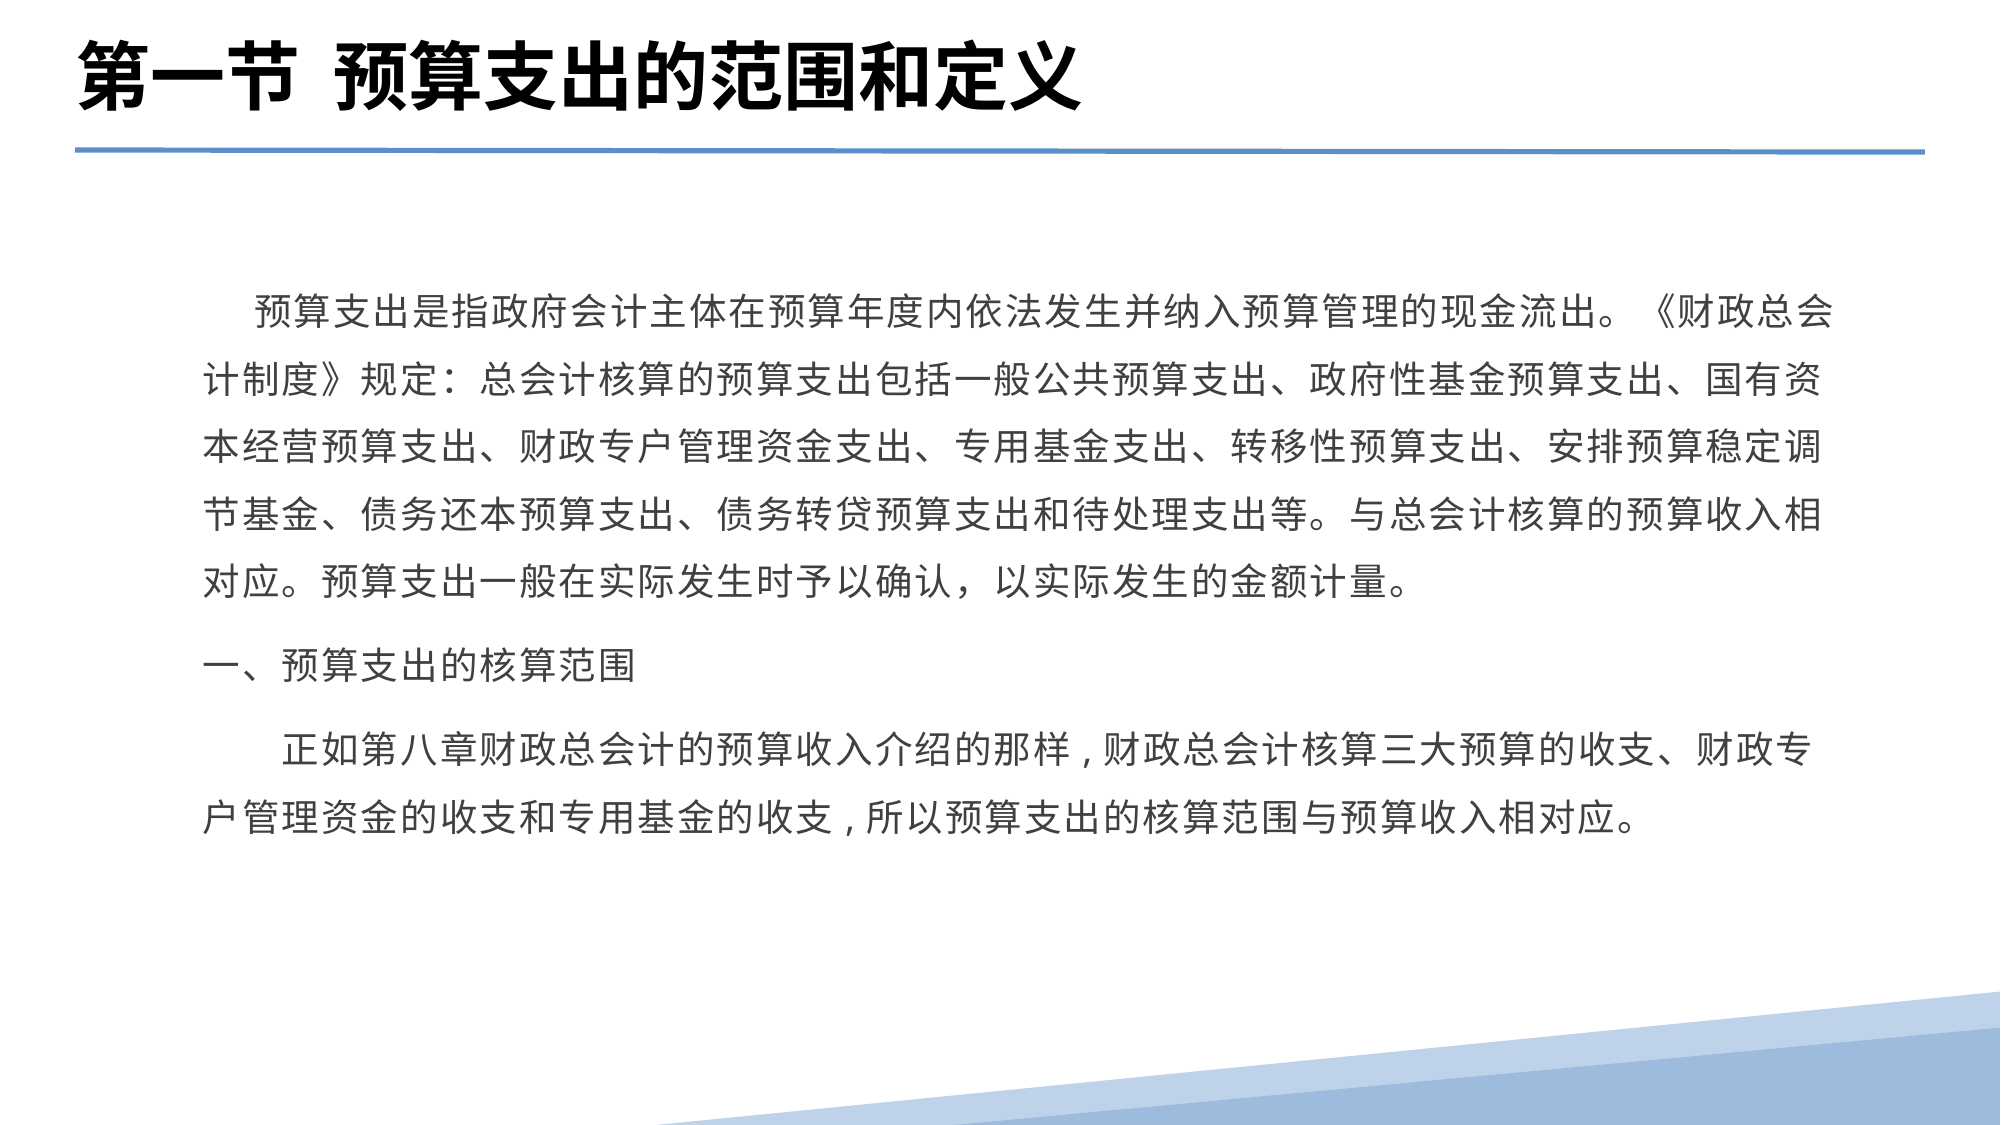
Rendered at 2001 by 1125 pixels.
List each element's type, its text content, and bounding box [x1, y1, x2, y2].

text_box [656, 991, 2000, 1125]
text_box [74, 149, 1925, 153]
text_box 第一节 预算支出的范围和定义 [75, 24, 1925, 125]
text_box 预算支出是指政府会计主体在预算年度内依法发生并纳入预算管理的现金流出。《财政总会计制度》规定：总会计核算的预算支出包括一般公共预算支出、政府性基金预算支出、国有资本经营预算支出、财政专户管理资金支出、专用基金支出、转移性预算支出、安排预算稳定调节基金、债务还本预算支出、债务转贷预算支出和待处理支出等。与总会计核算的预算收入相对应。预算支出一般在实际发生时予以确认，以实际发生的金额计量。 一、预算支出的核算范围 正如第八章财政总会计的预算收入介绍的那样,财政总会计核算三大预算的收支、财政专户管理资金的收支和专用基金的收支,所以预算支出的核算范围与预算收入相对应。 [192, 194, 1856, 981]
